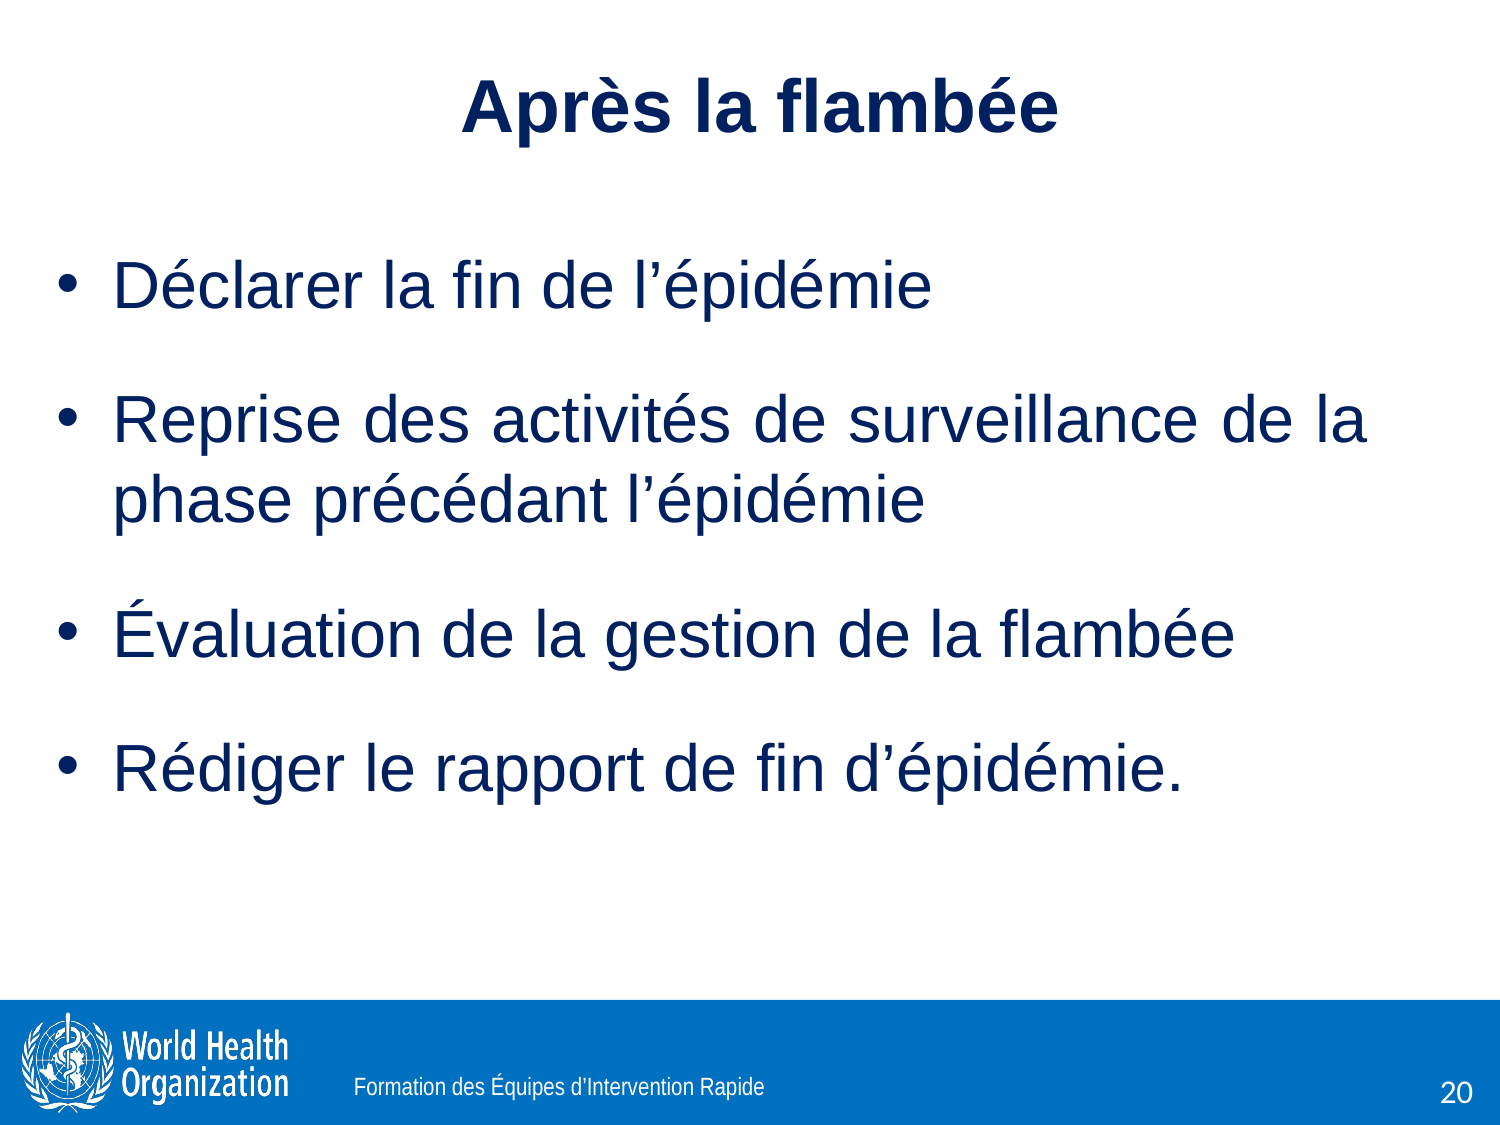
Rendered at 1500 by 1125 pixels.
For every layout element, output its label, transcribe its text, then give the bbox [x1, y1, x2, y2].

picture [21, 1012, 288, 1113]
list Déclarer la fin de l’épidémie Reprise des activités de surveillance de la phase précédant l’épidémie Évaluation de la gestion de la flambée Rédiger le rapport de fin d’épidémie. [41, 234, 1384, 894]
title Après la flambée [75, 8, 1425, 197]
